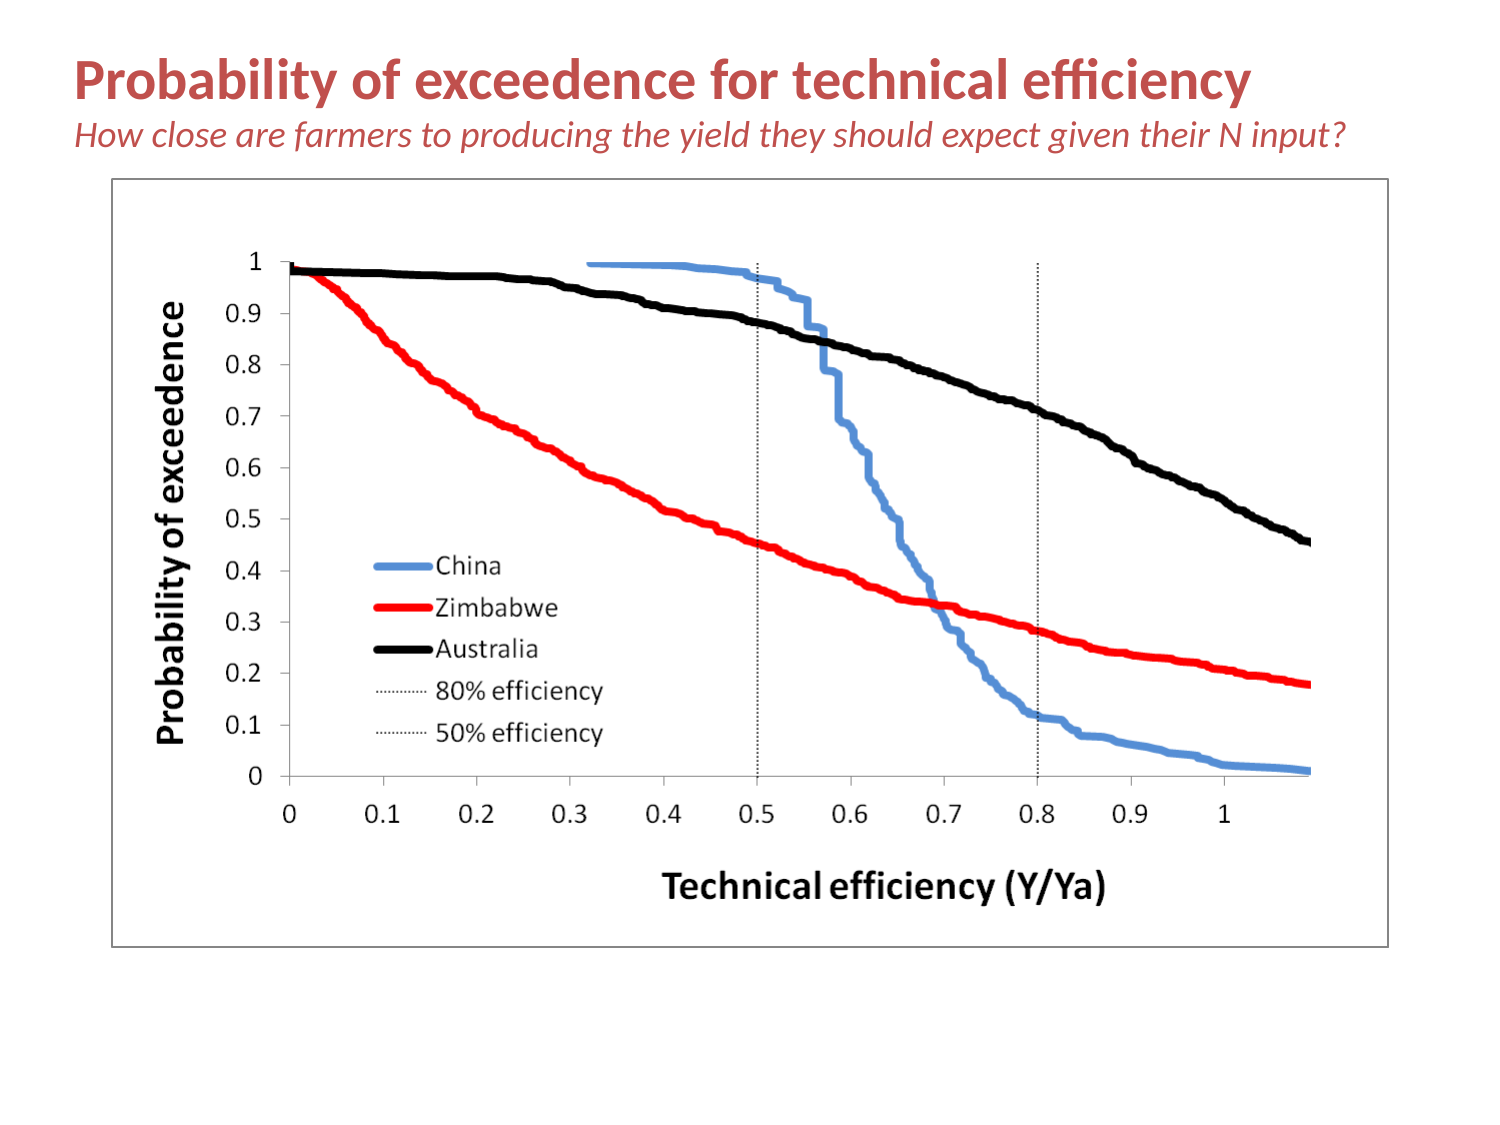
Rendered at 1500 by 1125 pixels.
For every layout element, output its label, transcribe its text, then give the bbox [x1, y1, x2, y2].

picture [110, 177, 1390, 949]
list Probability of exceedence for technical efficiency How close are farmers to producing the yield they should expect given their N input? [59, 44, 1447, 192]
